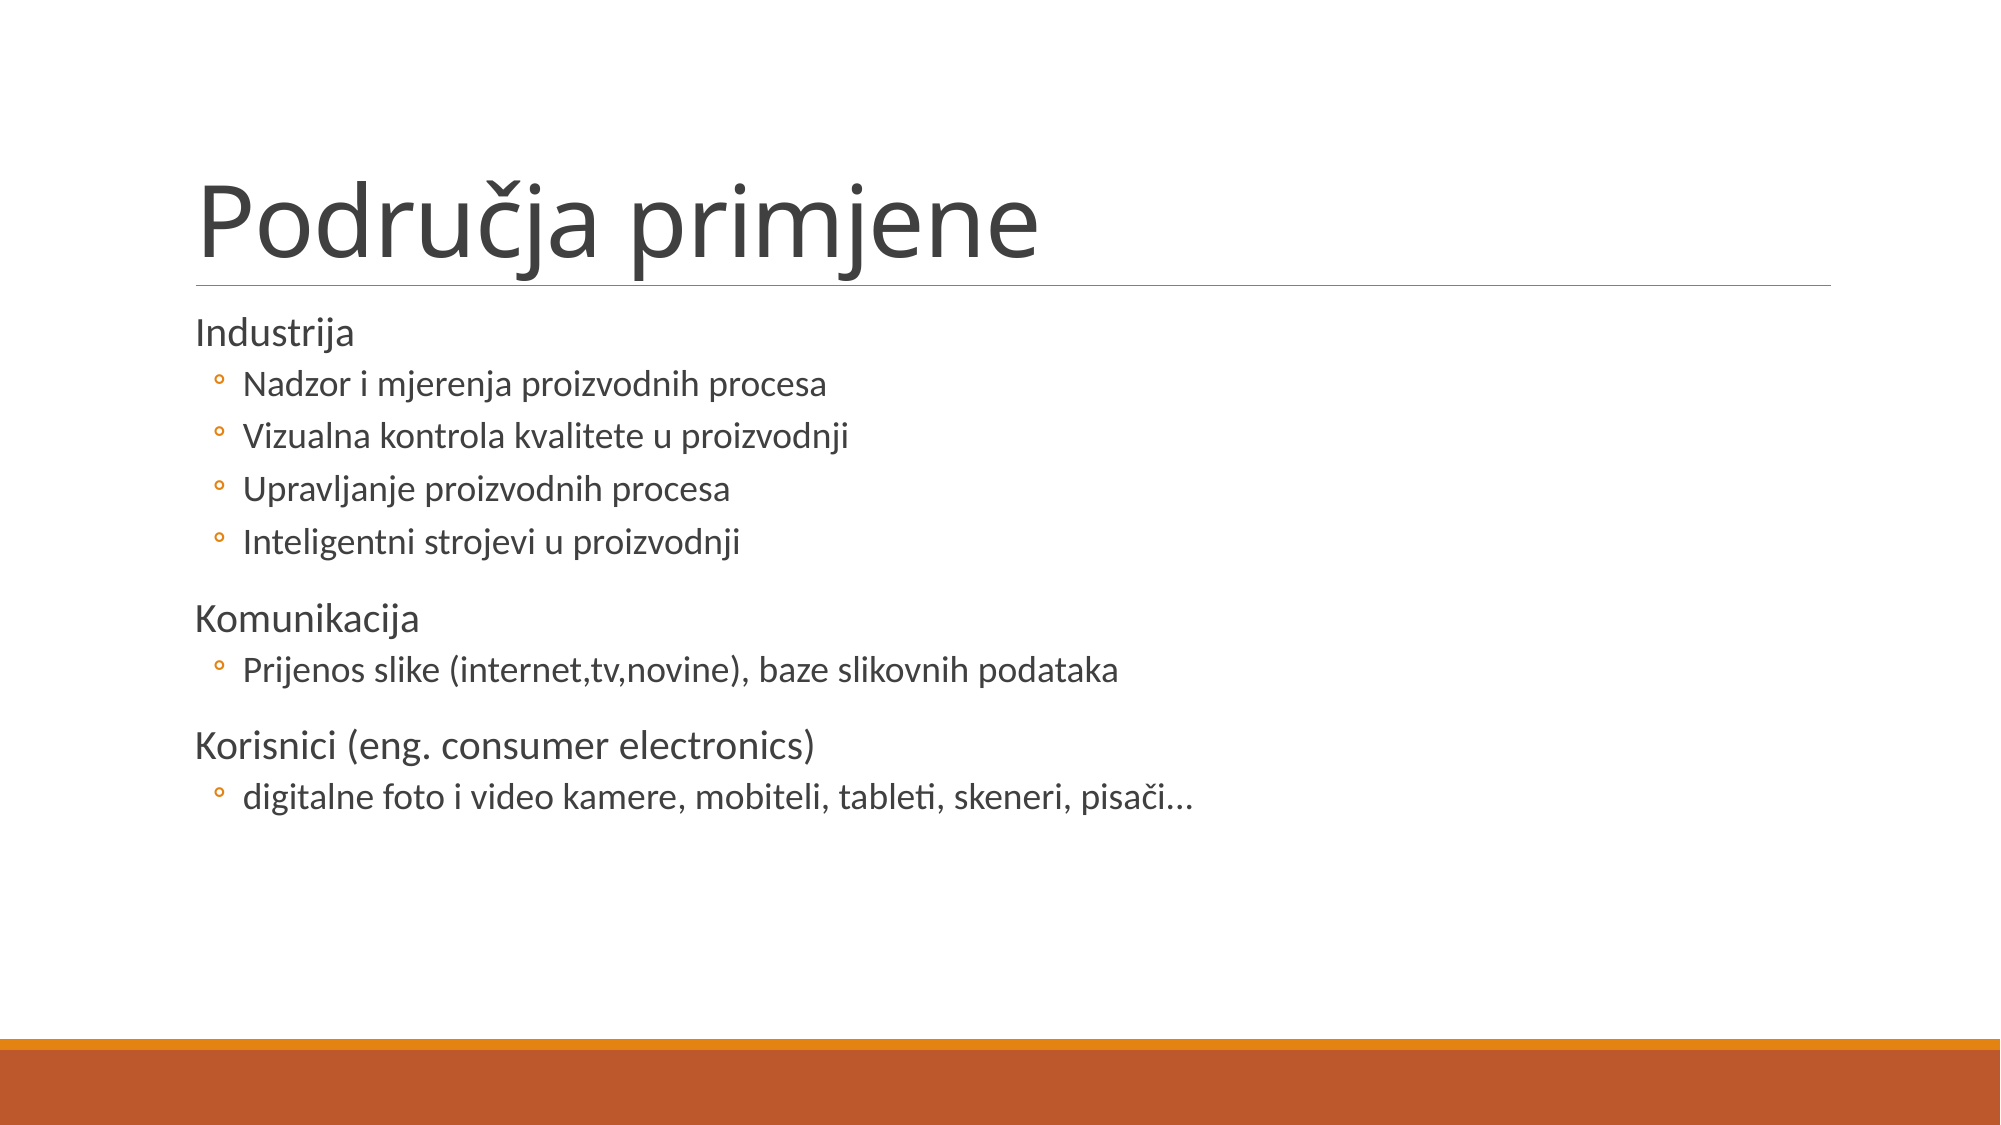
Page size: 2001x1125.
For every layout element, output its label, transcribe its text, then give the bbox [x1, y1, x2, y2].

title Područja primjene [180, 47, 1830, 285]
list Industrija Nadzor i mjerenja proizvodnih procesa Vizualna kontrola kvalitete u proizvodnji Upravljanje proizvodnih procesa Inteligentni strojevi u proizvodnji Komunikacija Prijenos slike (internet,tv,novine), baze slikovnih podataka Korisnici (eng. consumer electronics) digitalne foto i video kamere, mobiteli, tableti, skeneri, pisači... [180, 302, 1830, 963]
